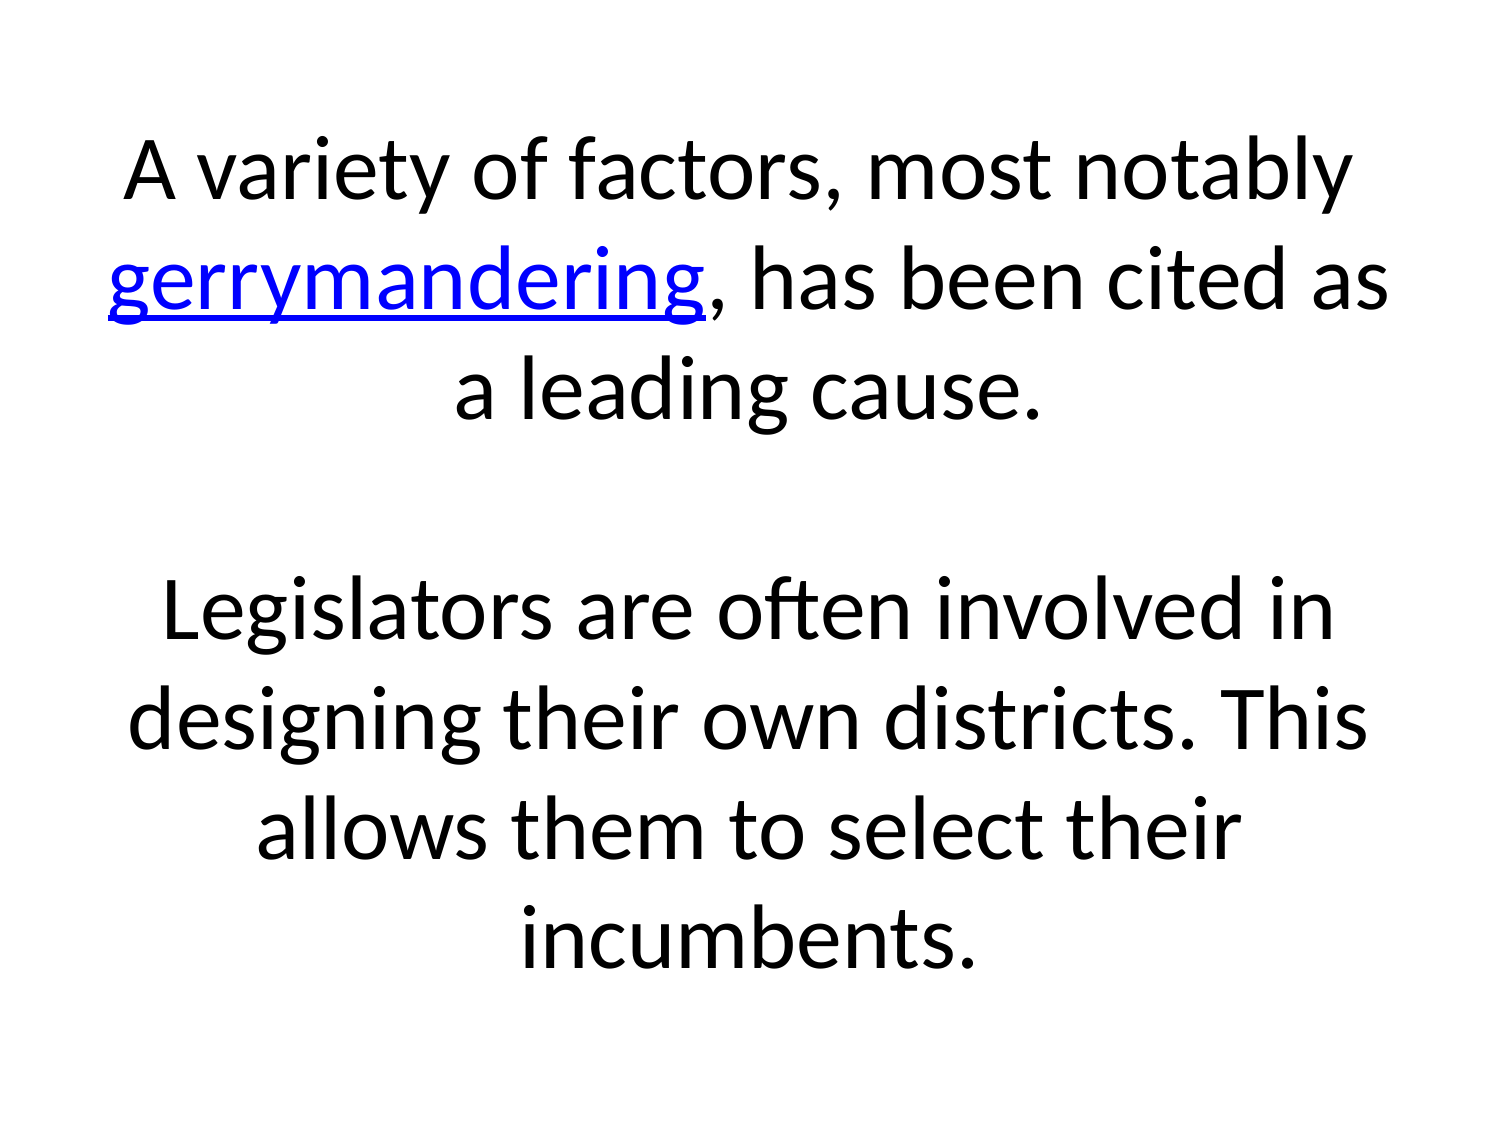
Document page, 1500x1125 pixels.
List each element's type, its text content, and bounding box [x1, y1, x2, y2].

title A variety of factors, most notably gerrymandering, has been cited as a leading cause. Legislators are often involved in designing their own districts. This allows them to select their incumbents. [74, 44, 1426, 1051]
